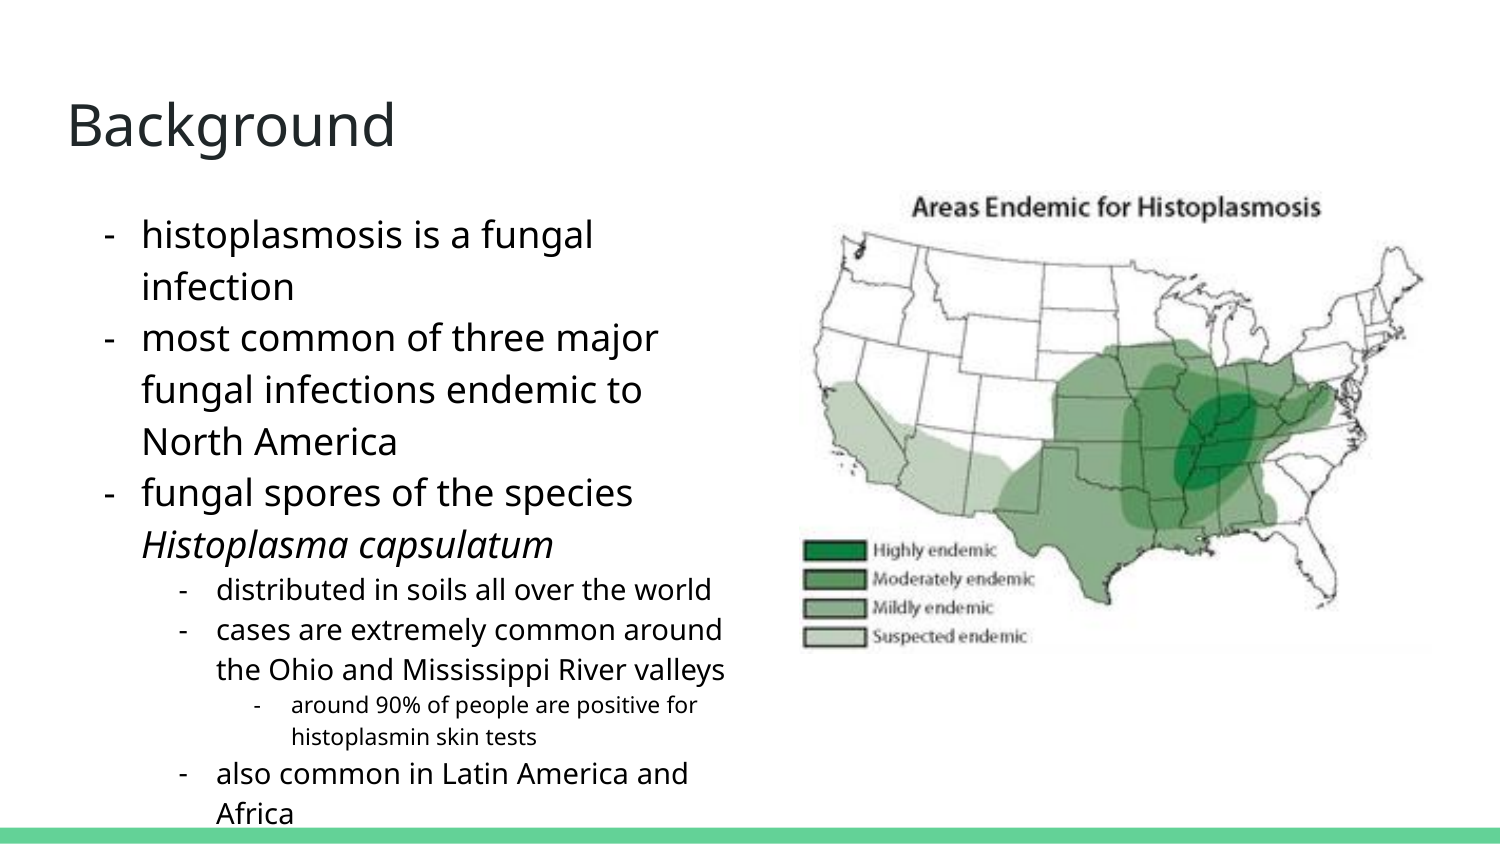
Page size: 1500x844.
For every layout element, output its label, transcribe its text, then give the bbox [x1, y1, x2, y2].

list histoplasmosis is a fungal infection most common of three major fungal infections endemic to North America fungal spores of the species Histoplasma capsulatum distributed in soils all over the world cases are extremely common around the Ohio and Mississippi River valleys around 90% of people are positive for histoplasmin skin tests also common in Latin America and Africa [51, 189, 761, 750]
picture [799, 190, 1432, 654]
title Background [51, 72, 1449, 167]
